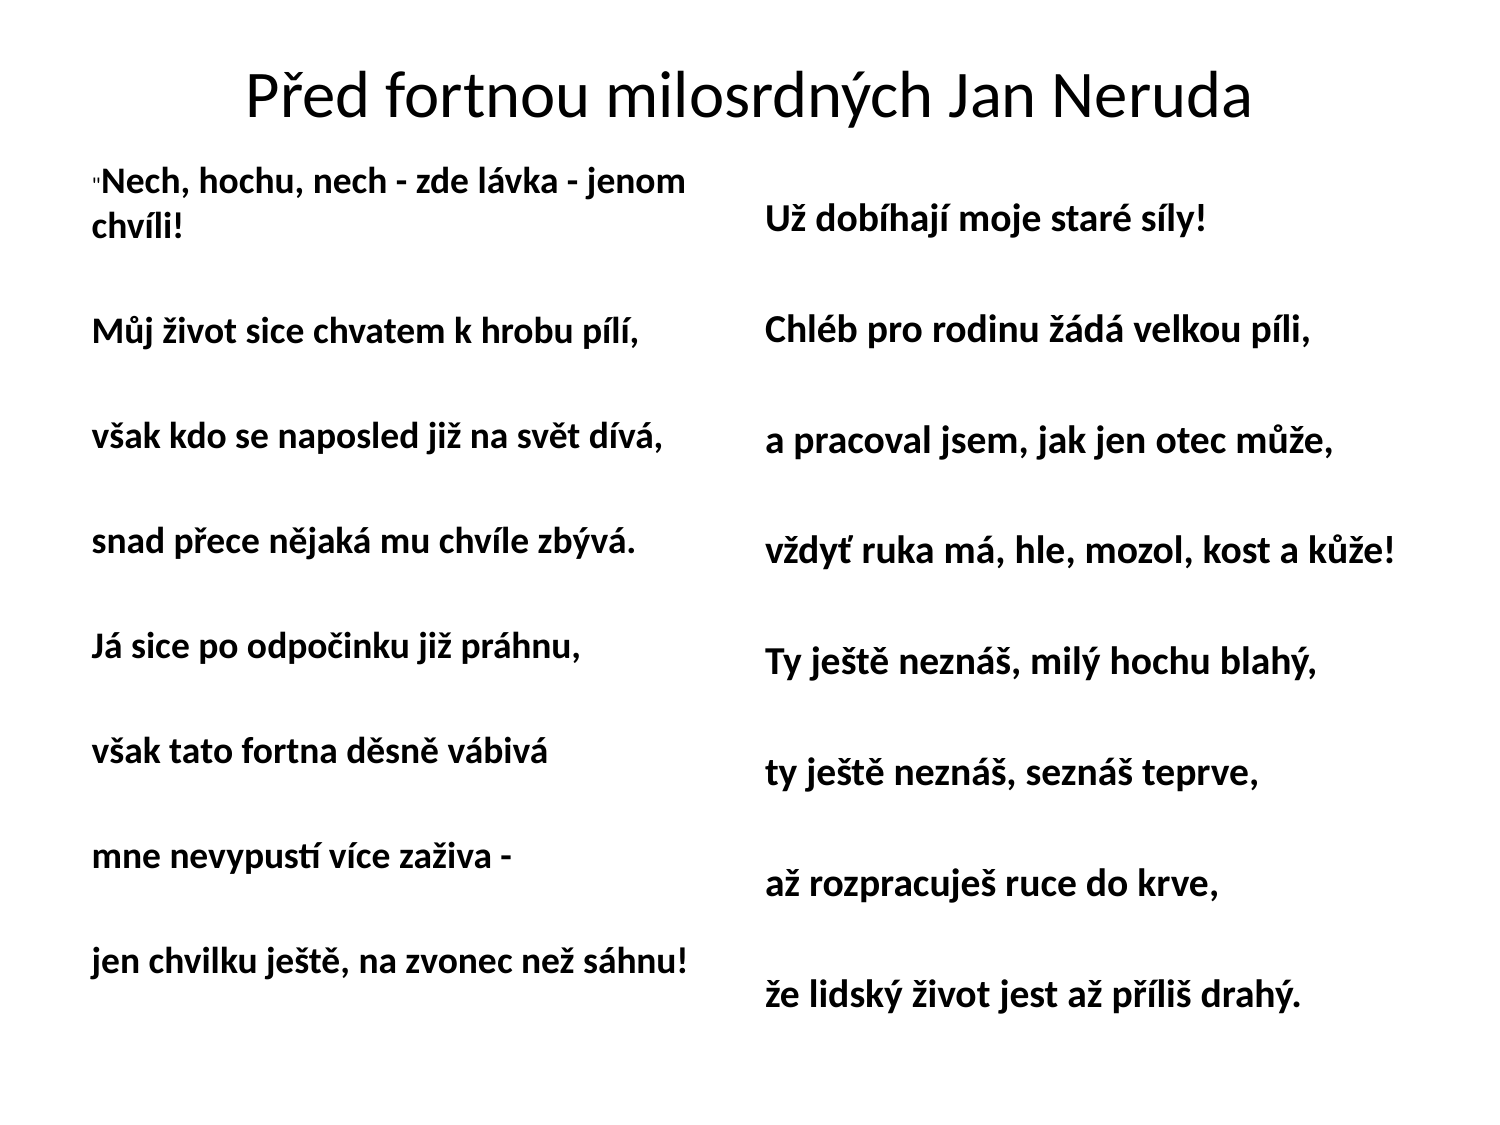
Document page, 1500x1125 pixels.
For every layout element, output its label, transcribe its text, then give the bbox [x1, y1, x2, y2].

list Už dobíhají moje staré síly! Chléb pro rodinu žádá velkou píli, a pracoval jsem, jak jen otec může, vždyť ruka má, hle, mozol, kost a kůže! Ty ještě neznáš, milý hochu blahý, ty ještě neznáš, seznáš teprve, až rozpracuješ ruce do krve, že lidský život jest až příliš drahý. [750, 184, 1413, 1035]
list "Nech, hochu, nech - zde lávka - jenom chvíli! Můj život sice chvatem k hrobu pílí, však kdo se naposled již na svět dívá, snad přece nějaká mu chvíle zbývá. Já sice po odpočinku již práhnu, však tato fortna děsně vábivá mne nevypustí více zaživa - jen chvilku ještě, na zvonec než sáhnu! [76, 149, 740, 1017]
title Před fortnou milosrdných Jan Neruda [75, 45, 1425, 138]
